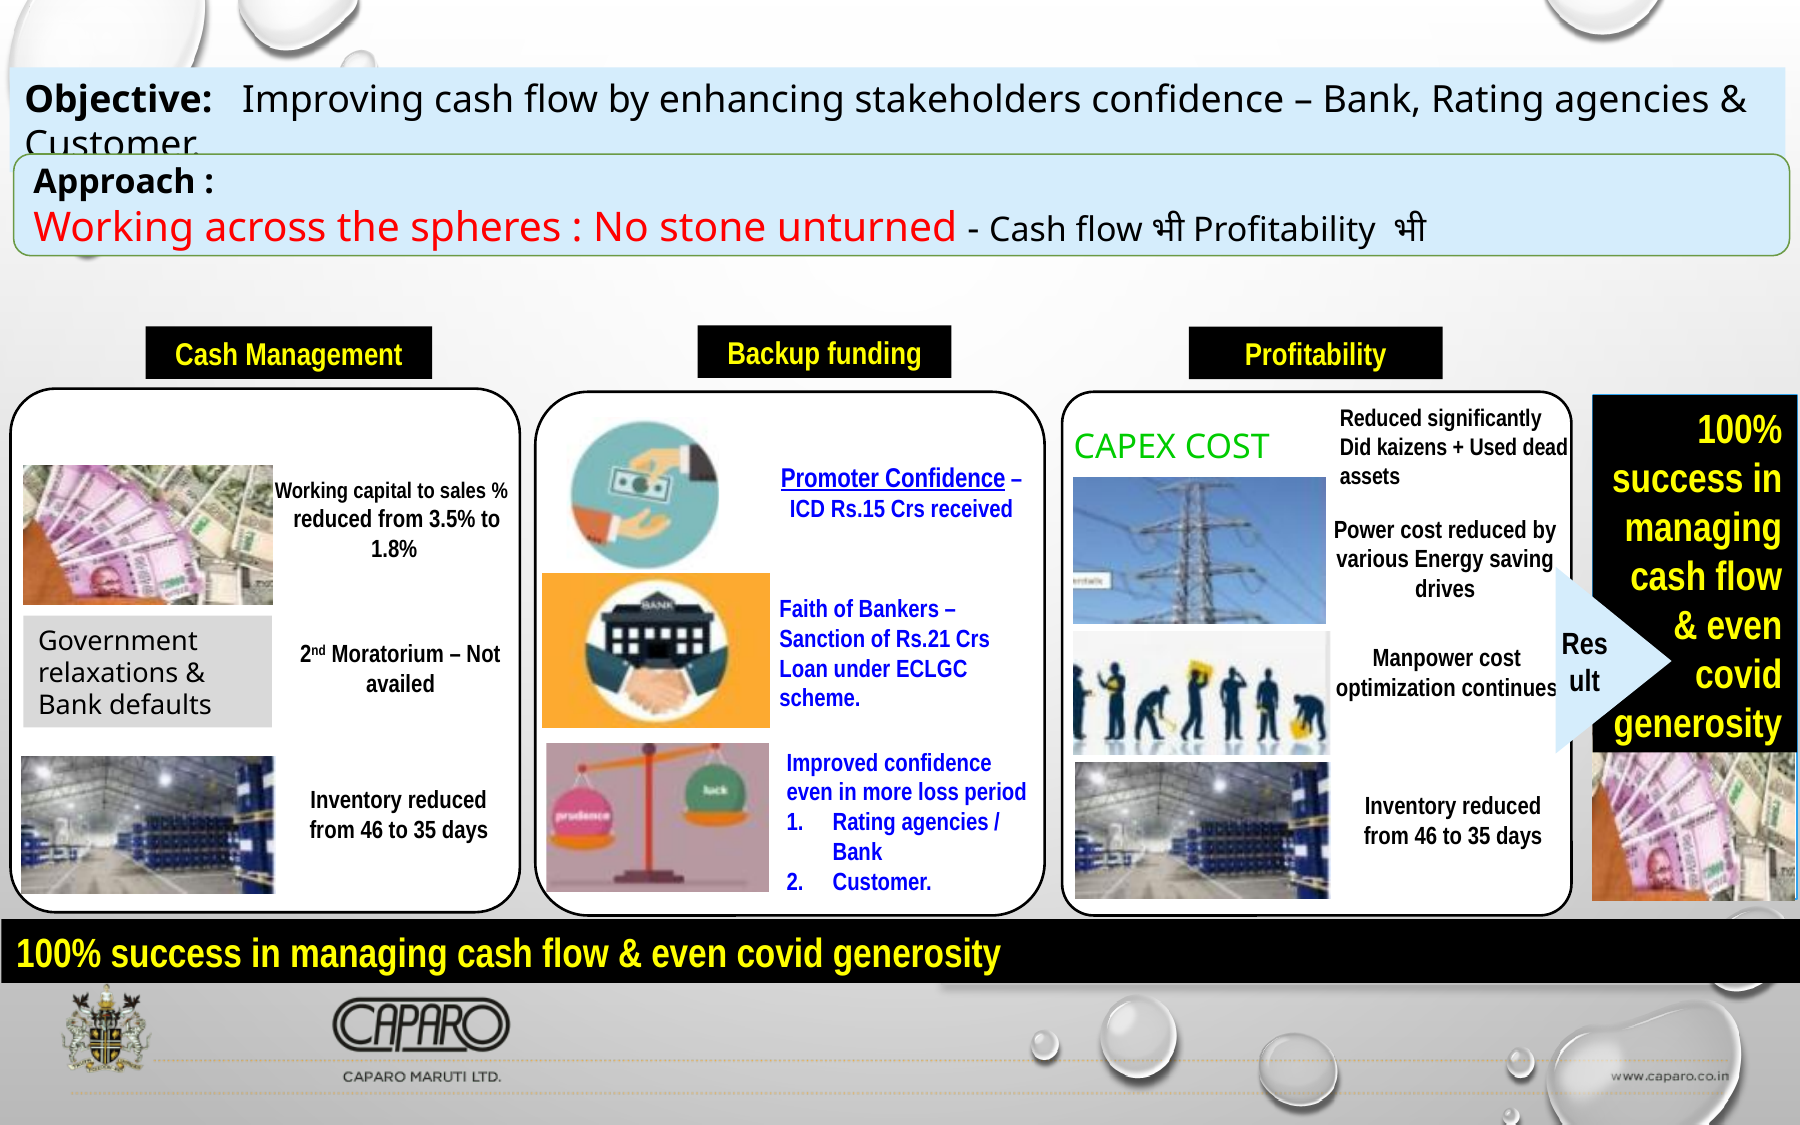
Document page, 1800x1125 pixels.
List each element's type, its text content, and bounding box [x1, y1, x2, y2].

text_box Manpower cost optimization continues [1334, 634, 1554, 709]
text_box Approach : Working across the spheres : No stone unturned - Cash flow भी Profitability भी [12, 153, 1791, 257]
text_box Working capital to sales % reduced from 3.5% to 1.8% [276, 468, 531, 570]
text_box 100% success in managing cash flow & even covid generosity [1592, 395, 1798, 713]
picture [0, 0, 1800, 1125]
text_box Reduced significantly Did kaizens + Used dead assets [1325, 395, 1592, 497]
text_box 100% success in managing cash flow & even covid generosity [1, 919, 1800, 983]
text_box Improved confidence even in more loss period Rating agencies / Bank Customer. [771, 738, 1046, 903]
text_box Power cost reduced by various Energy saving drives [1331, 505, 1572, 610]
text_box Faith of Bankers – Sanction of Rs.21 Crs Loan under ECLGC scheme. [776, 585, 1039, 720]
text_box Result [1554, 565, 1673, 755]
text_box Profitability [1188, 326, 1443, 380]
text_box Cash Management [145, 326, 433, 379]
text_box CAPEX COST [1058, 417, 1325, 474]
text_box Inventory reduced from 46 to 35 days [282, 776, 526, 851]
text_box [1061, 390, 1557, 417]
text_box [549, 900, 1028, 917]
text_box Inventory reduced from 46 to 35 days [1336, 782, 1580, 857]
text_box [9, 387, 522, 890]
text_box Promoter Confidence – ICD Rs.15 Crs received [764, 453, 1039, 531]
text_box 2nd Moratorium – Not availed [273, 630, 528, 705]
text_box [533, 390, 1046, 888]
text_box [26, 851, 522, 914]
text_box Objective: Improving cash flow by enhancing stakeholders confidence – Bank, Rating agencies & Customer. [9, 67, 1786, 173]
text_box Backup funding [697, 325, 952, 378]
text_box Government relaxations & Bank defaults [23, 615, 272, 728]
text_box [1060, 474, 1573, 917]
